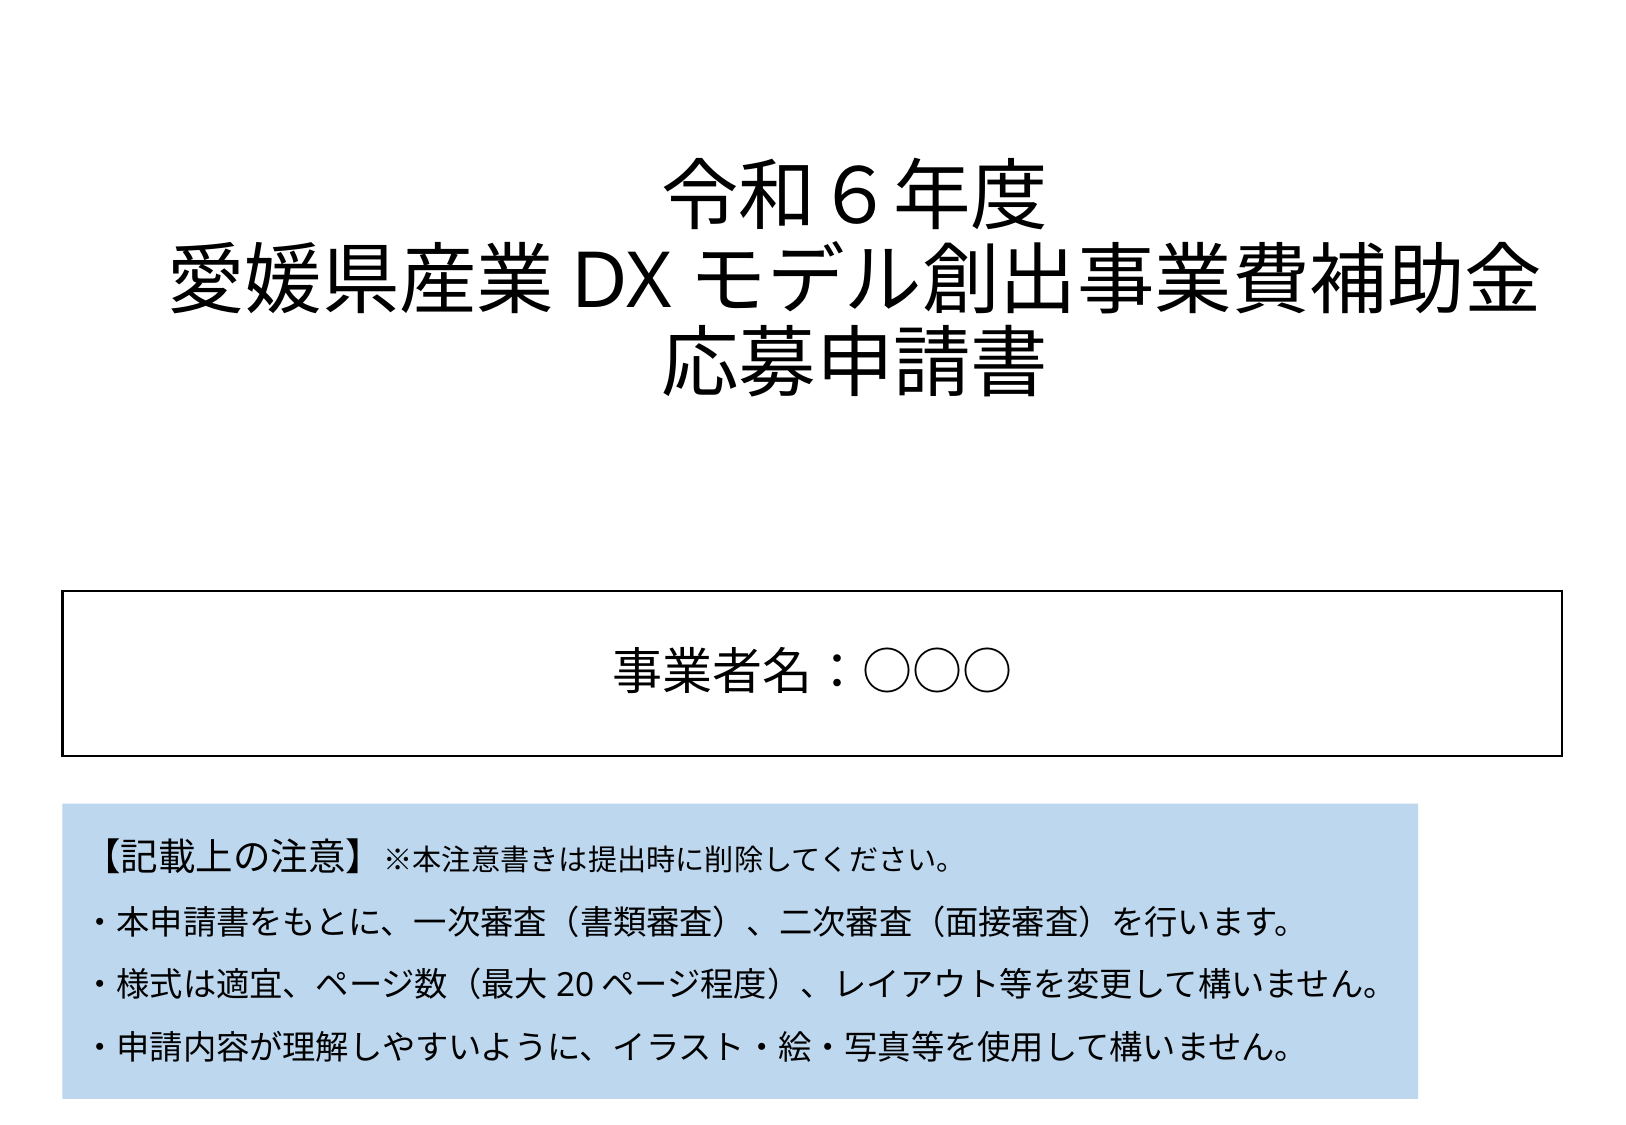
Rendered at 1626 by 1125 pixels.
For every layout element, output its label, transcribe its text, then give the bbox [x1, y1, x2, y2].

subtitle 事業者名：○○○ [61, 590, 1563, 757]
title 令和６年度 愛媛県産業DXモデル創出事業費補助金 応募申請書 [104, 117, 1605, 447]
text_box 【記載上の注意】※本注意書きは提出時に削除してください。 ・本申請書をもとに、一次審査（書類審査）、二次審査（面接審査）を行います。 ・様式は適宜、ページ数（最大20ページ程度）、レイアウト等を変更して構いません。 ・申請内容が理解しやすいように、イラスト・絵・写真等を使用して構いません。 [62, 803, 1419, 1099]
